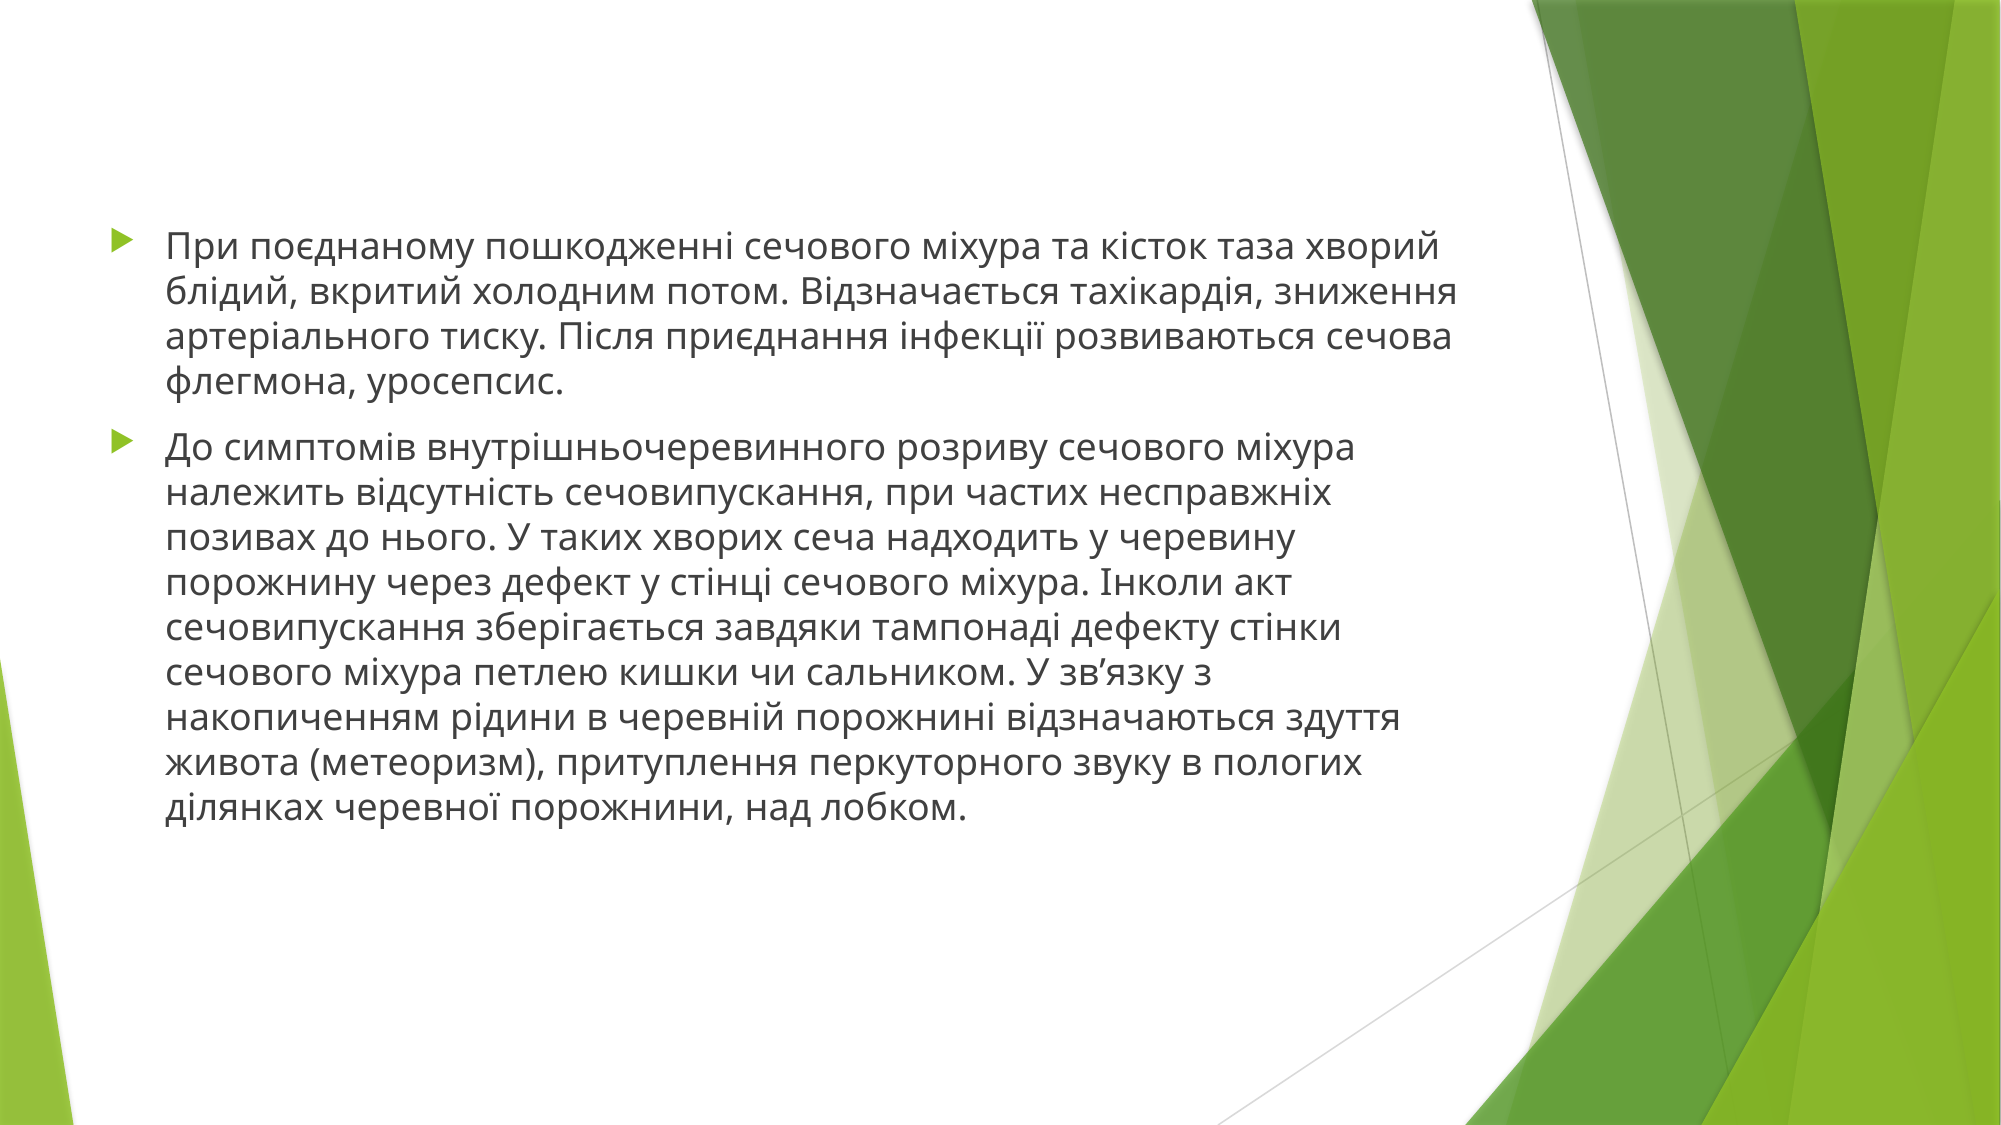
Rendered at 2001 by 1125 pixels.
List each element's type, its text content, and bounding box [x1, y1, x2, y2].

list При поєднаному пошкодженні сечового міхура та кісток таза хворий блідий, вкритий холодним потом. Відзначається тахікардія, зниження артеріального тиску. Після приєднання інфекції розвиваються сечова флегмона, уросепсис. До симптомів внутрішньочеревинного розриву сечового міхура належить відсутність сечовипускання, при частих несправжніх позивах до нього. У таких хворих сеча надходить у черевину порожнину через дефект у стінці сечового міхура. Інколи акт сечовипускання зберігається завдяки тампонаді дефекту стінки сечового міхура петлею кишки чи сальником. У зв’язку з накопиченням рідини в черевній порожнині відзначаються здуття живота (метеоризм), притуплення перкуторного звуку в пологих ділянках черевної порожнини, над лобком. [93, 214, 1505, 851]
